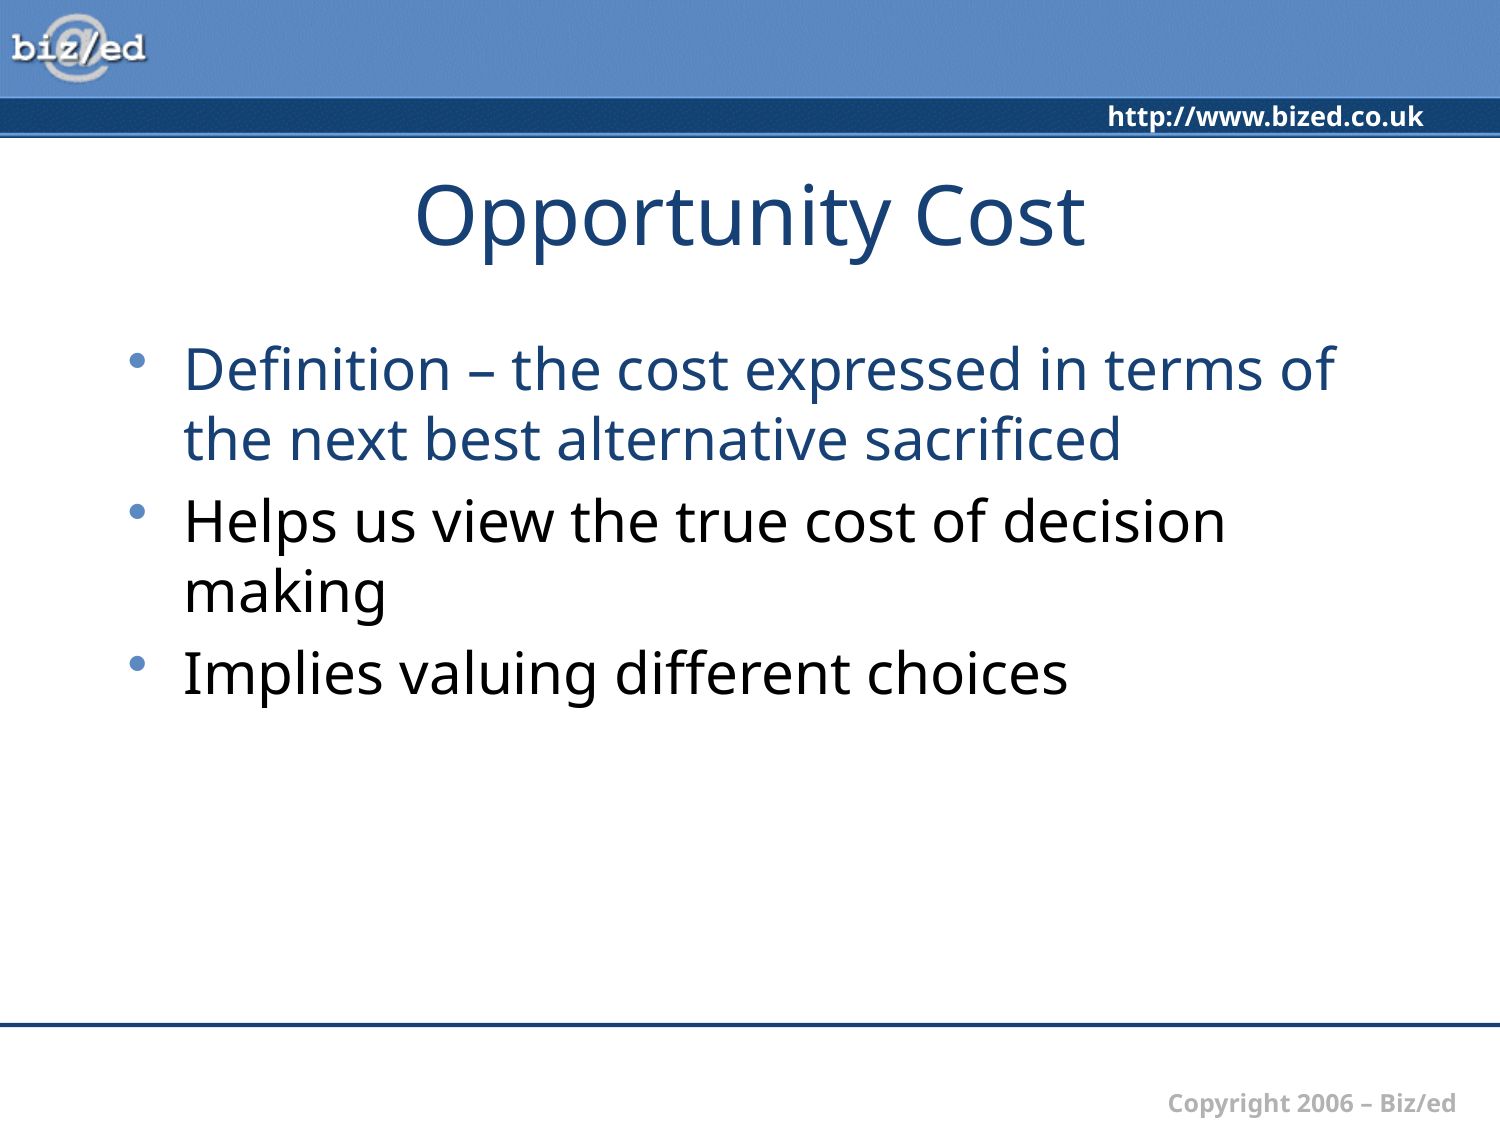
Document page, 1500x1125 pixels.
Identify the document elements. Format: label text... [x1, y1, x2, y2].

list Definition – the cost expressed in terms of the next best alternative sacrificed Helps us view the true cost of decision making Implies valuing different choices [112, 324, 1388, 1001]
title Opportunity Cost [112, 149, 1388, 276]
picture [0, 0, 1500, 138]
